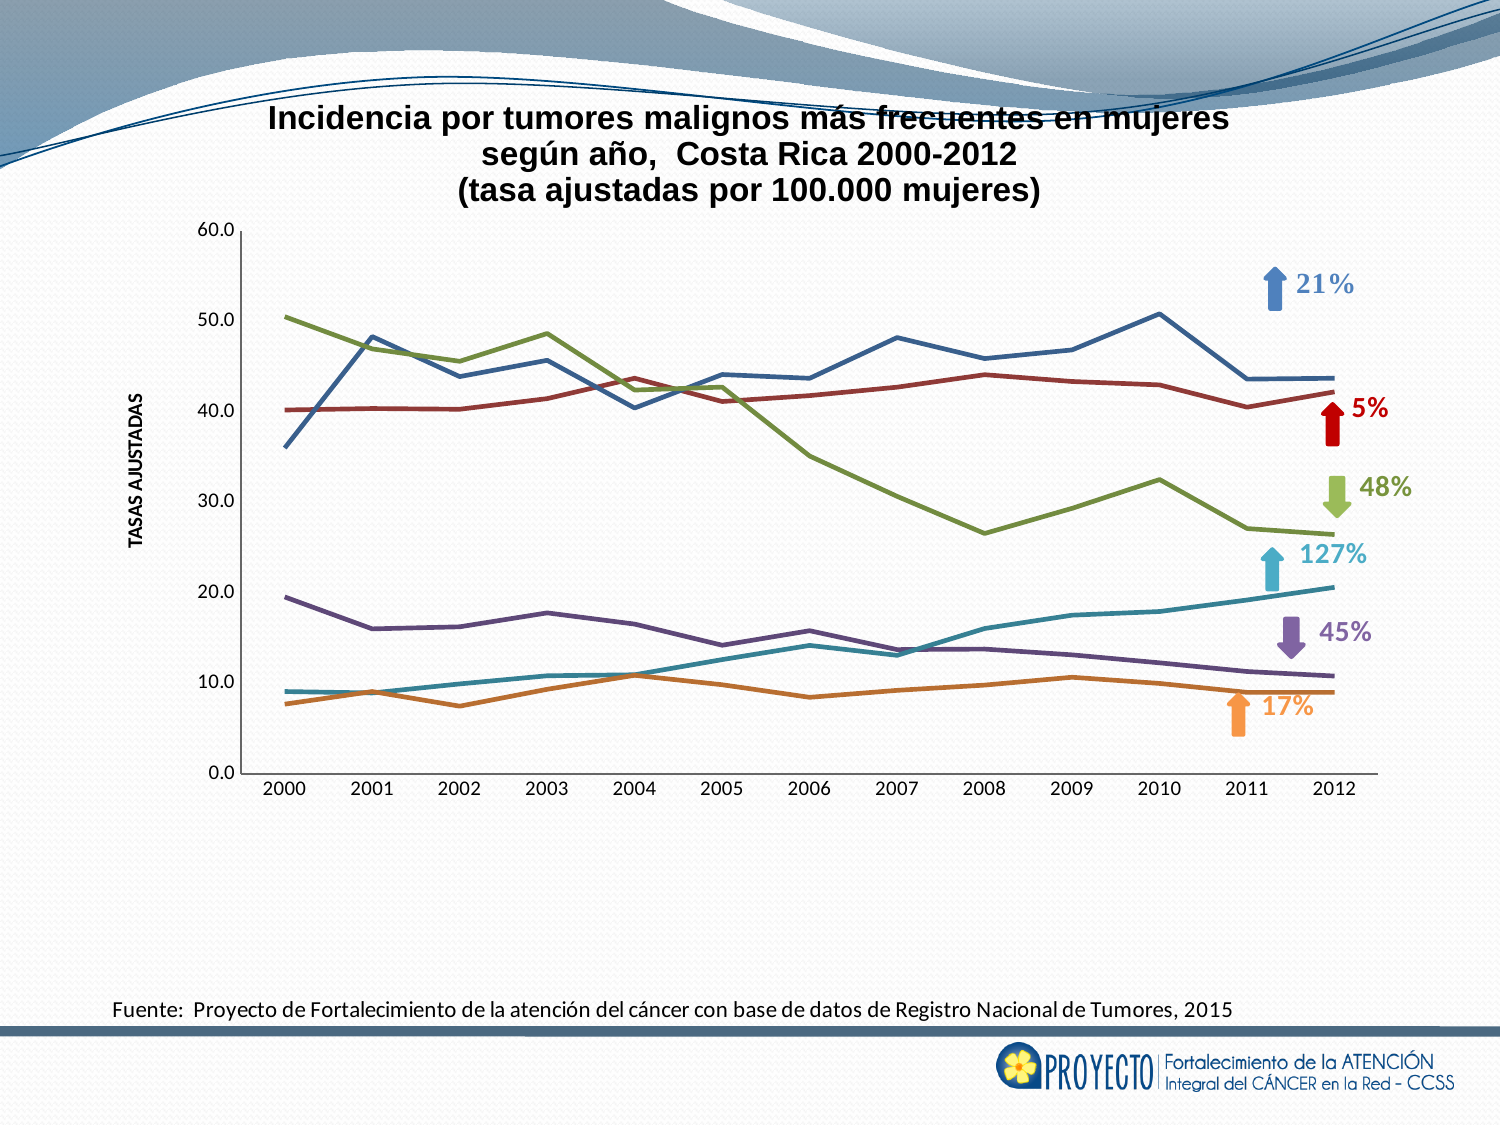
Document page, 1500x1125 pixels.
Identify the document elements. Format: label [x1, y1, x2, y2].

chart [40, 61, 1460, 1064]
picture [996, 1074, 1454, 1092]
